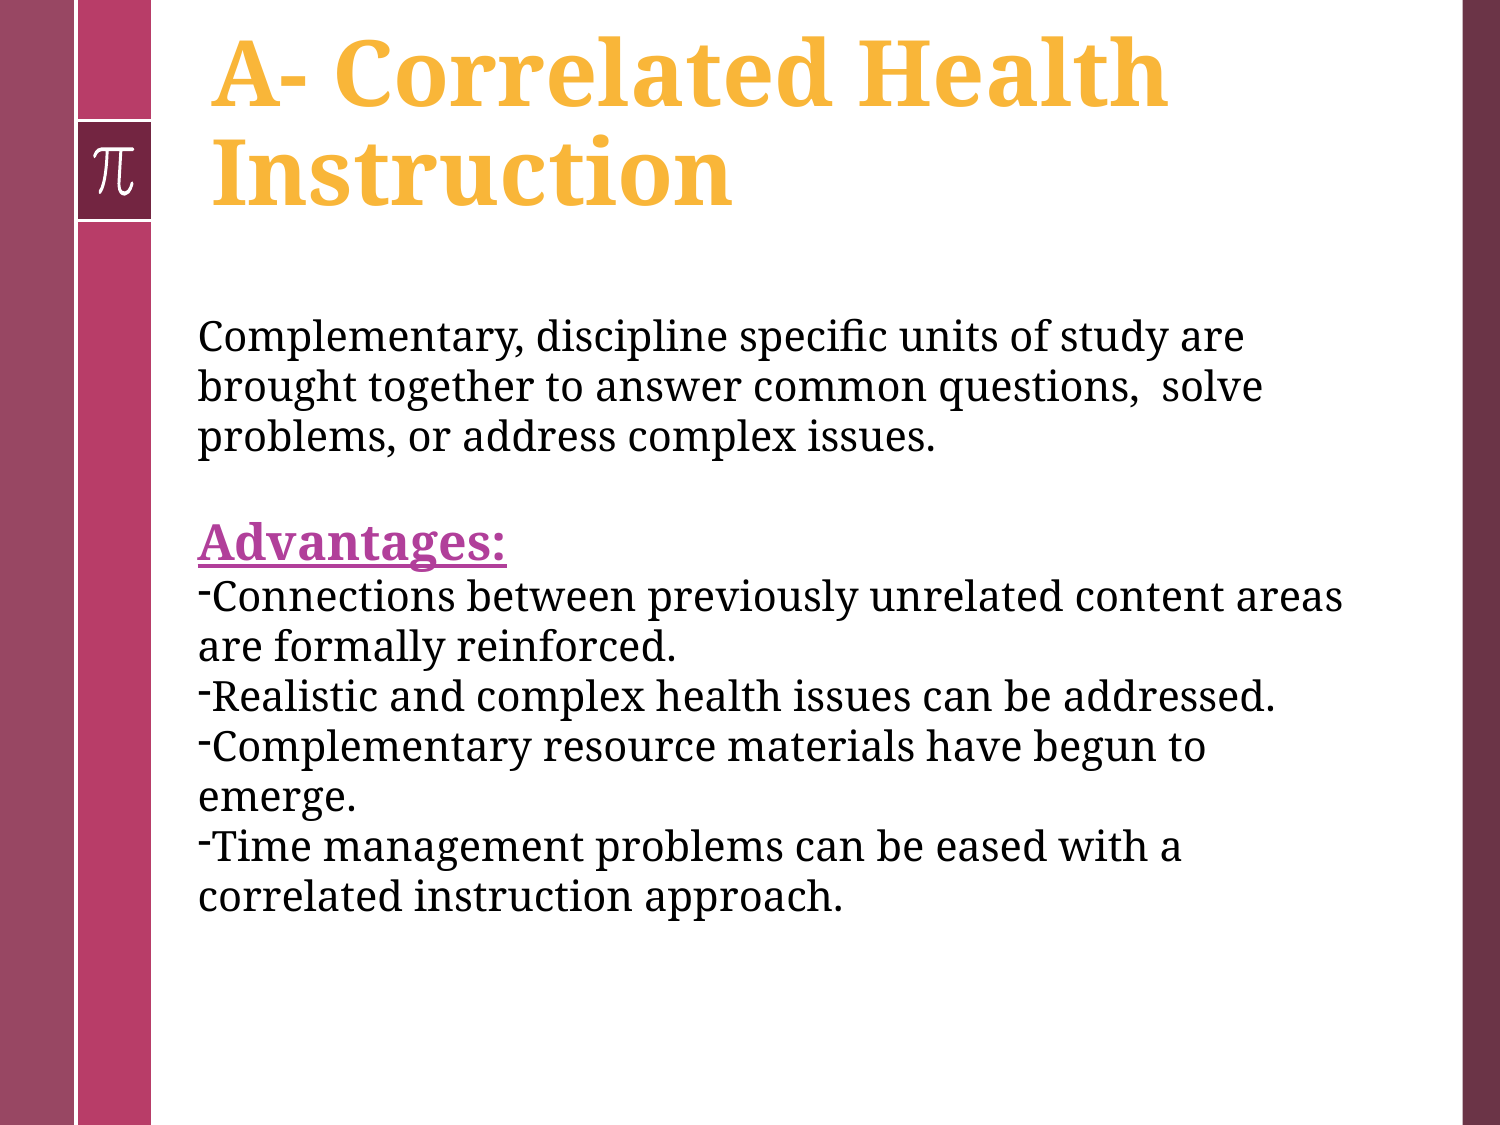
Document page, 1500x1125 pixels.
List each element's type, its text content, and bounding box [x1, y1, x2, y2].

text_box Complementary, discipline specific units of study are brought together to answer common questions, solve problems, or address complex issues. Advantages: Connections between previously unrelated content areas are formally reinforced. Realistic and complex health issues can be addressed. Complementary resource materials have begun to emerge. Time management problems can be eased with a correlated instruction approach. [182, 302, 1388, 928]
title A- Correlated Health Instruction [196, 29, 1400, 233]
